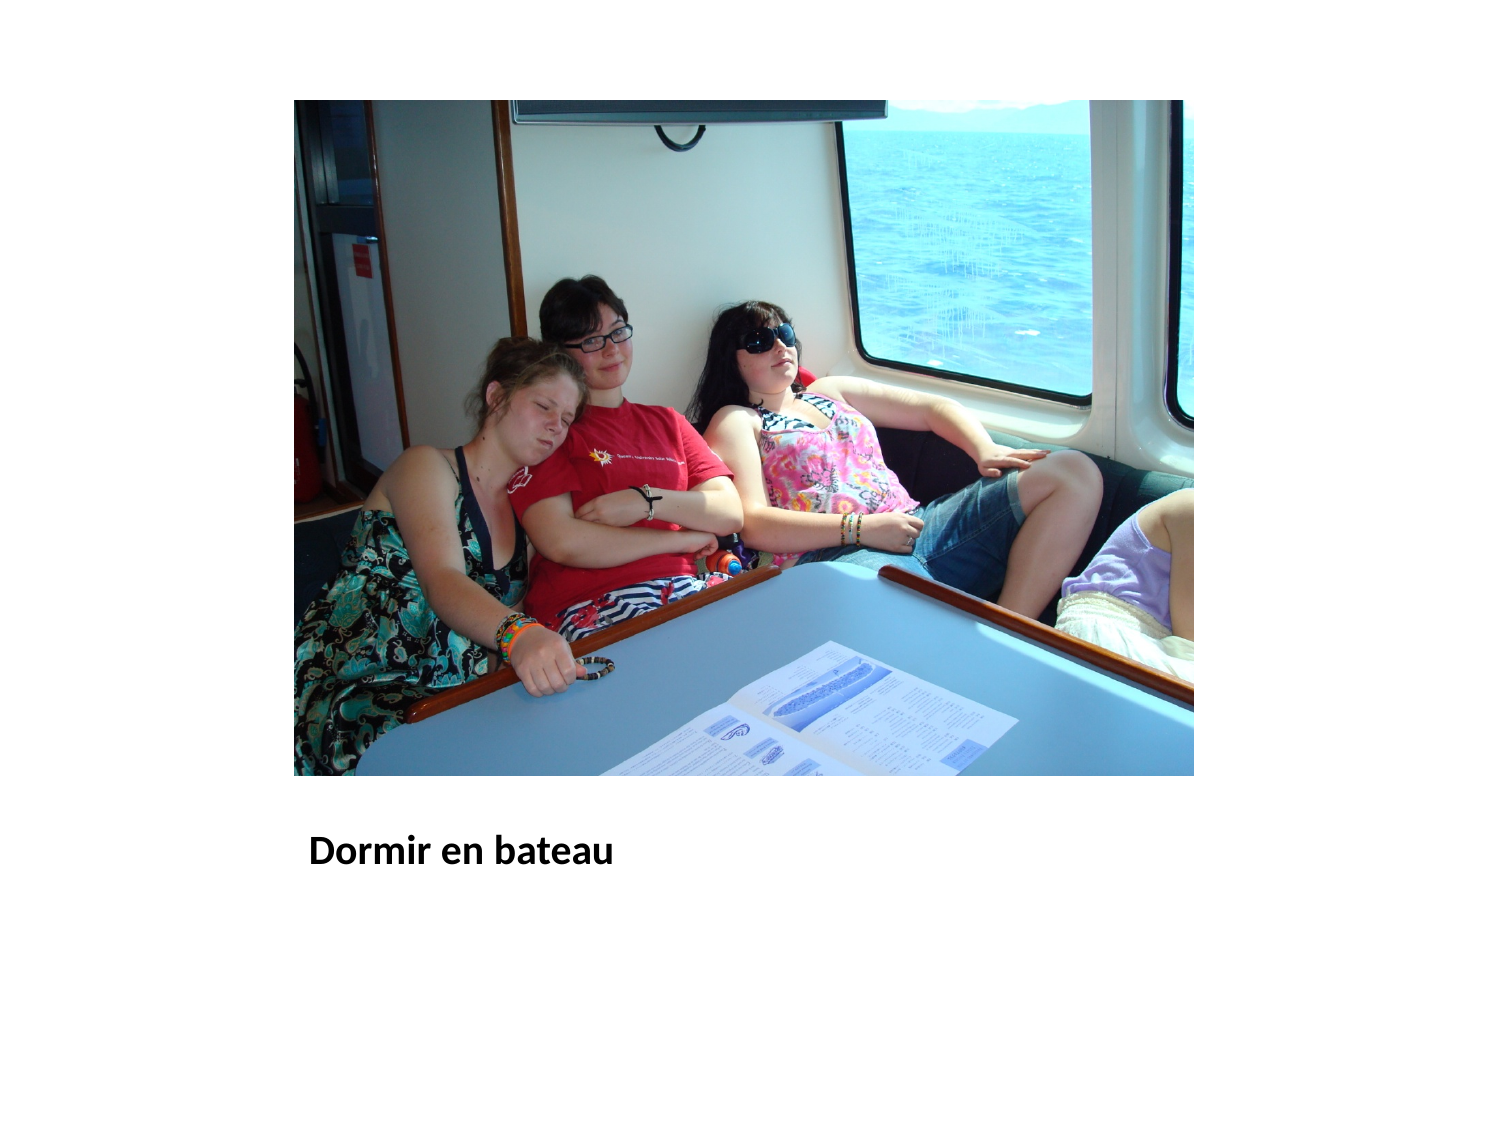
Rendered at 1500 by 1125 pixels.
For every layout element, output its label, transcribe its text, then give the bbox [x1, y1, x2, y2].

picture [293, 100, 1195, 776]
title Dormir en bateau [294, 787, 1194, 881]
